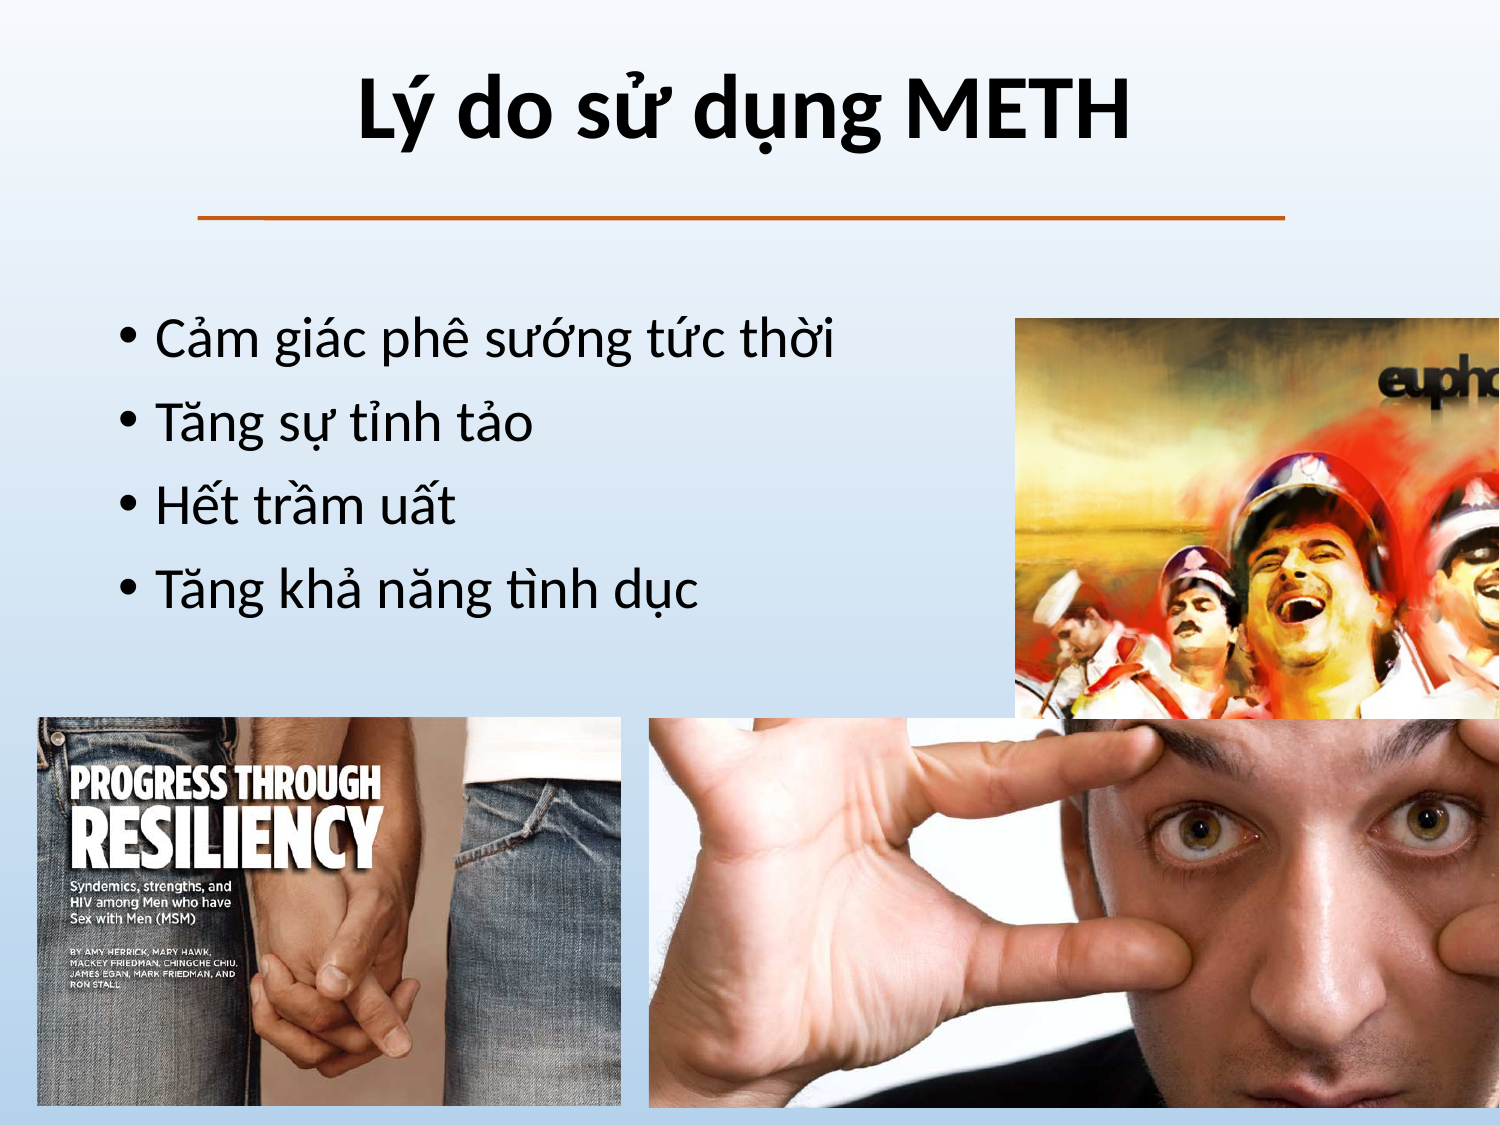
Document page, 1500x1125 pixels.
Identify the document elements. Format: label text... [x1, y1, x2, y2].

list Cảm giác phê sướng tức thời Tăng sự tỉnh tảo Hết trầm uất Tăng khả năng tình dục [103, 299, 881, 638]
picture [37, 717, 621, 1106]
title Lý do sử dụng METH [55, 0, 1436, 219]
picture [648, 318, 1499, 1108]
